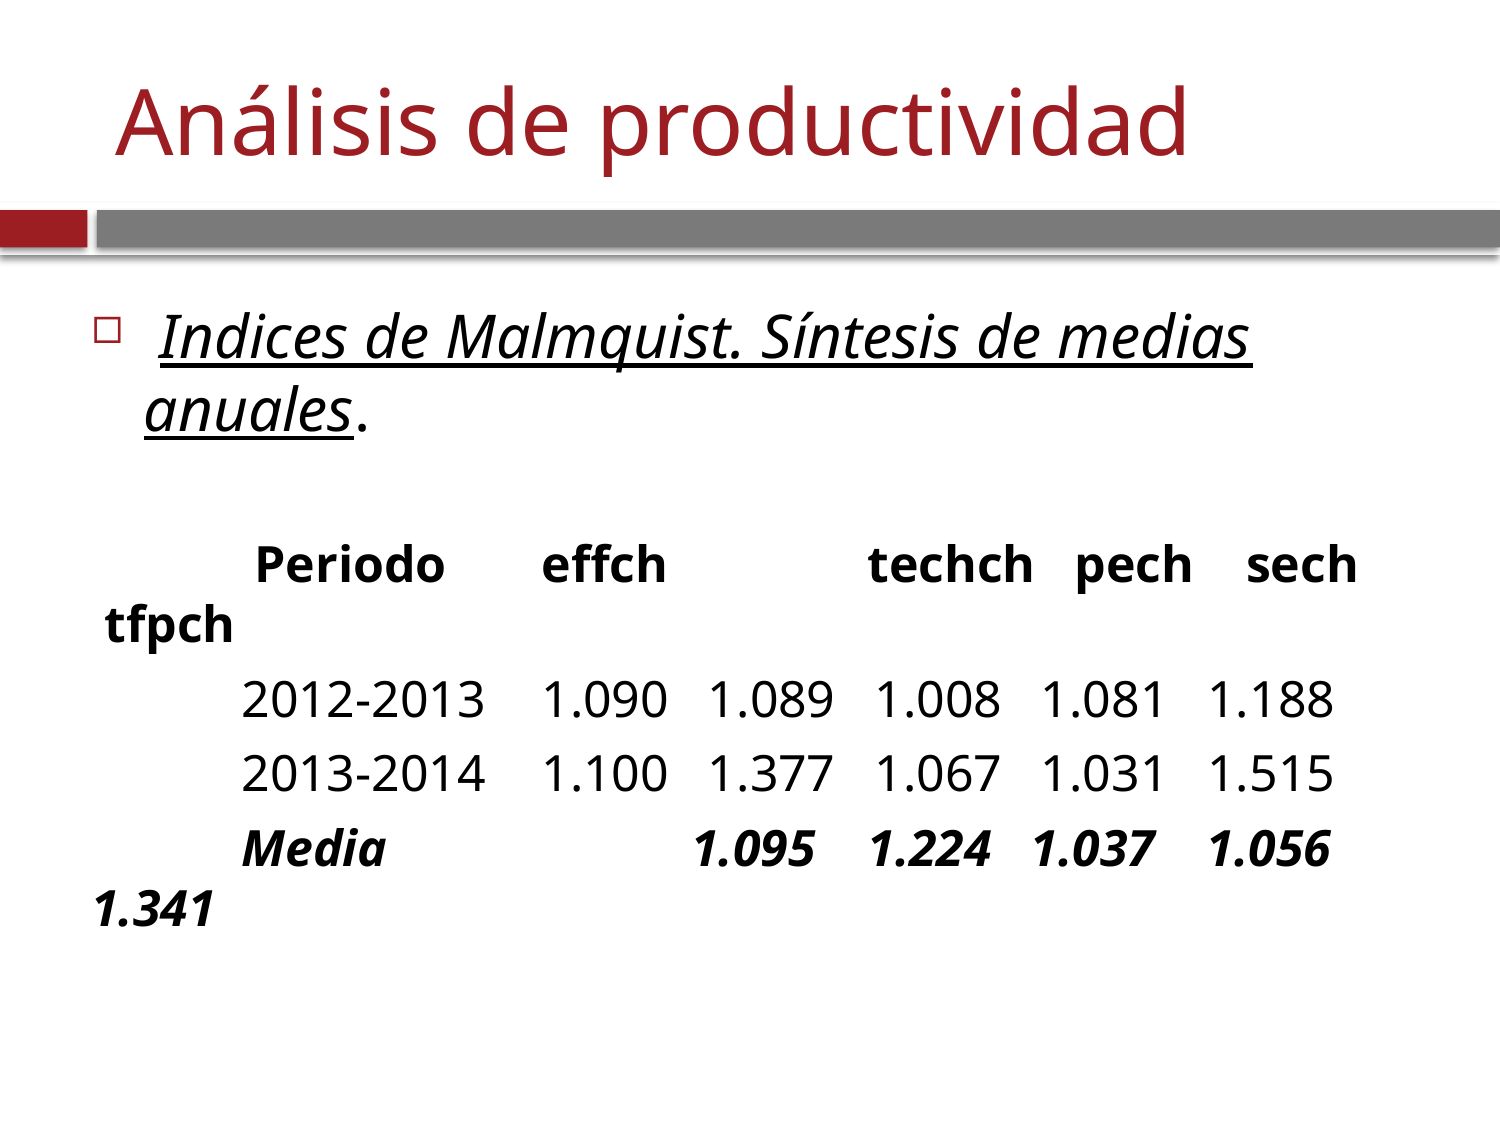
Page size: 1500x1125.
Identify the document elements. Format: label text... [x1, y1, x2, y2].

list Indices de Malmquist. Síntesis de medias anuales. Periodo effch techch pech sech tfpch 2012-2013 1.090 1.089 1.008 1.081 1.188 2013-2014 1.100 1.377 1.067 1.031 1.515 Media 1.095 1.224 1.037 1.056 1.341 [76, 290, 1415, 1029]
title Análisis de productividad [100, 37, 1438, 200]
